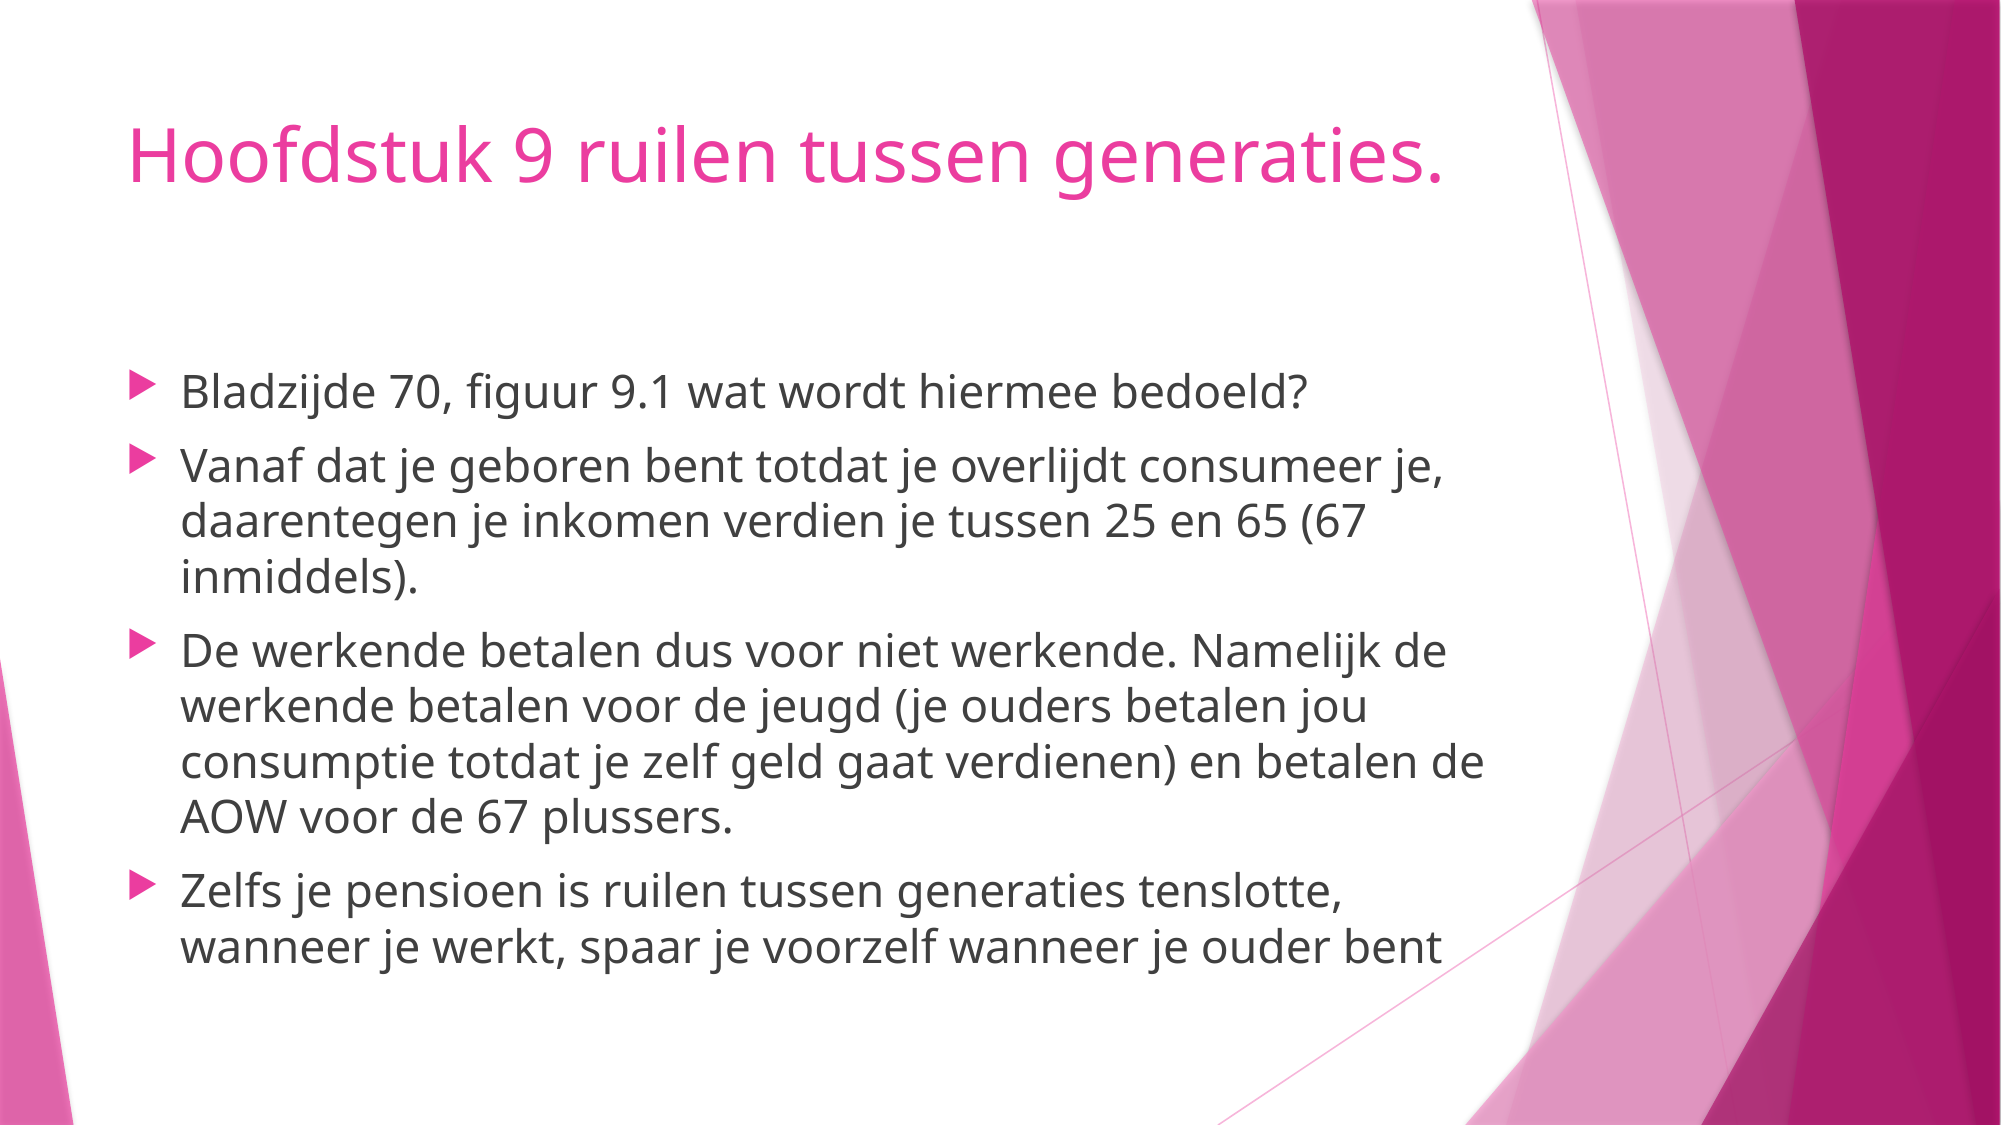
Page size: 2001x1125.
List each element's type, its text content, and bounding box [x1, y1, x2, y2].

title Hoofdstuk 9 ruilen tussen generaties. [111, 99, 1522, 317]
list Bladzijde 70, figuur 9.1 wat wordt hiermee bedoeld? Vanaf dat je geboren bent totdat je overlijdt consumeer je, daarentegen je inkomen verdien je tussen 25 en 65 (67 inmiddels). De werkende betalen dus voor niet werkende. Namelijk de werkende betalen voor de jeugd (je ouders betalen jou consumptie totdat je zelf geld gaat verdienen) en betalen de AOW voor de 67 plussers. Zelfs je pensioen is ruilen tussen generaties tenslotte, wanneer je werkt, spaar je voorzelf wanneer je ouder bent [111, 354, 1522, 992]
